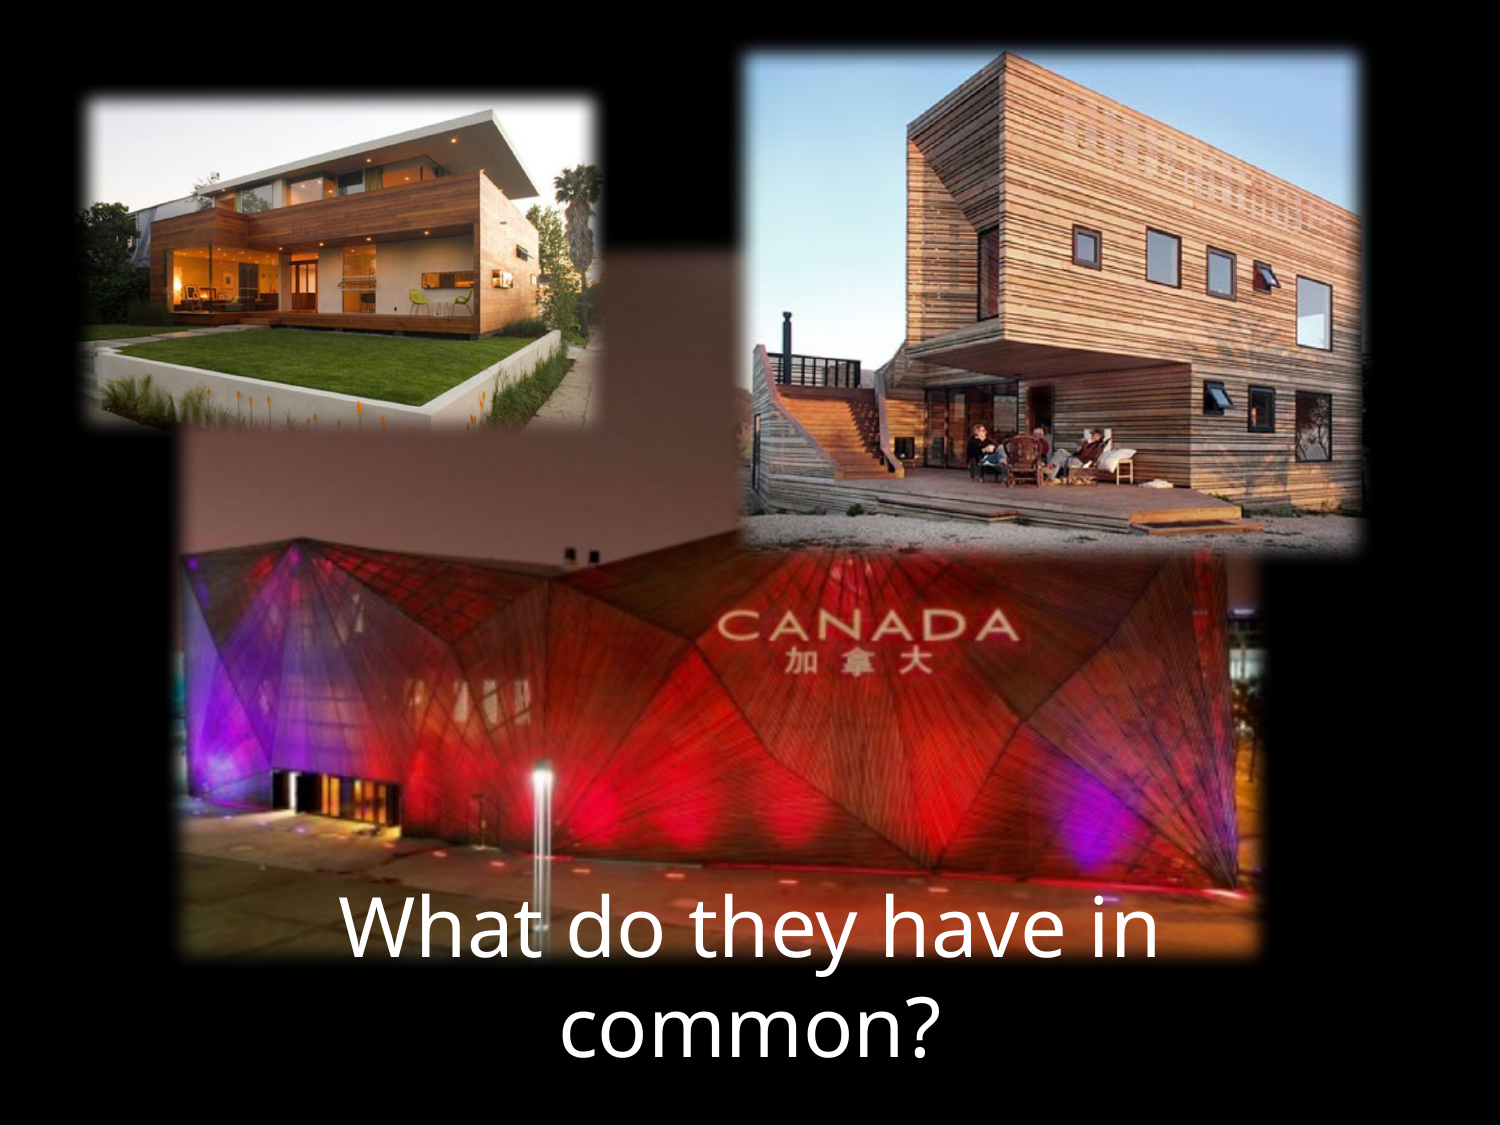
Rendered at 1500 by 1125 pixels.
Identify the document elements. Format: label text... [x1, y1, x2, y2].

text_box What do they have in common? [128, 867, 1372, 1082]
picture [70, 34, 1376, 972]
